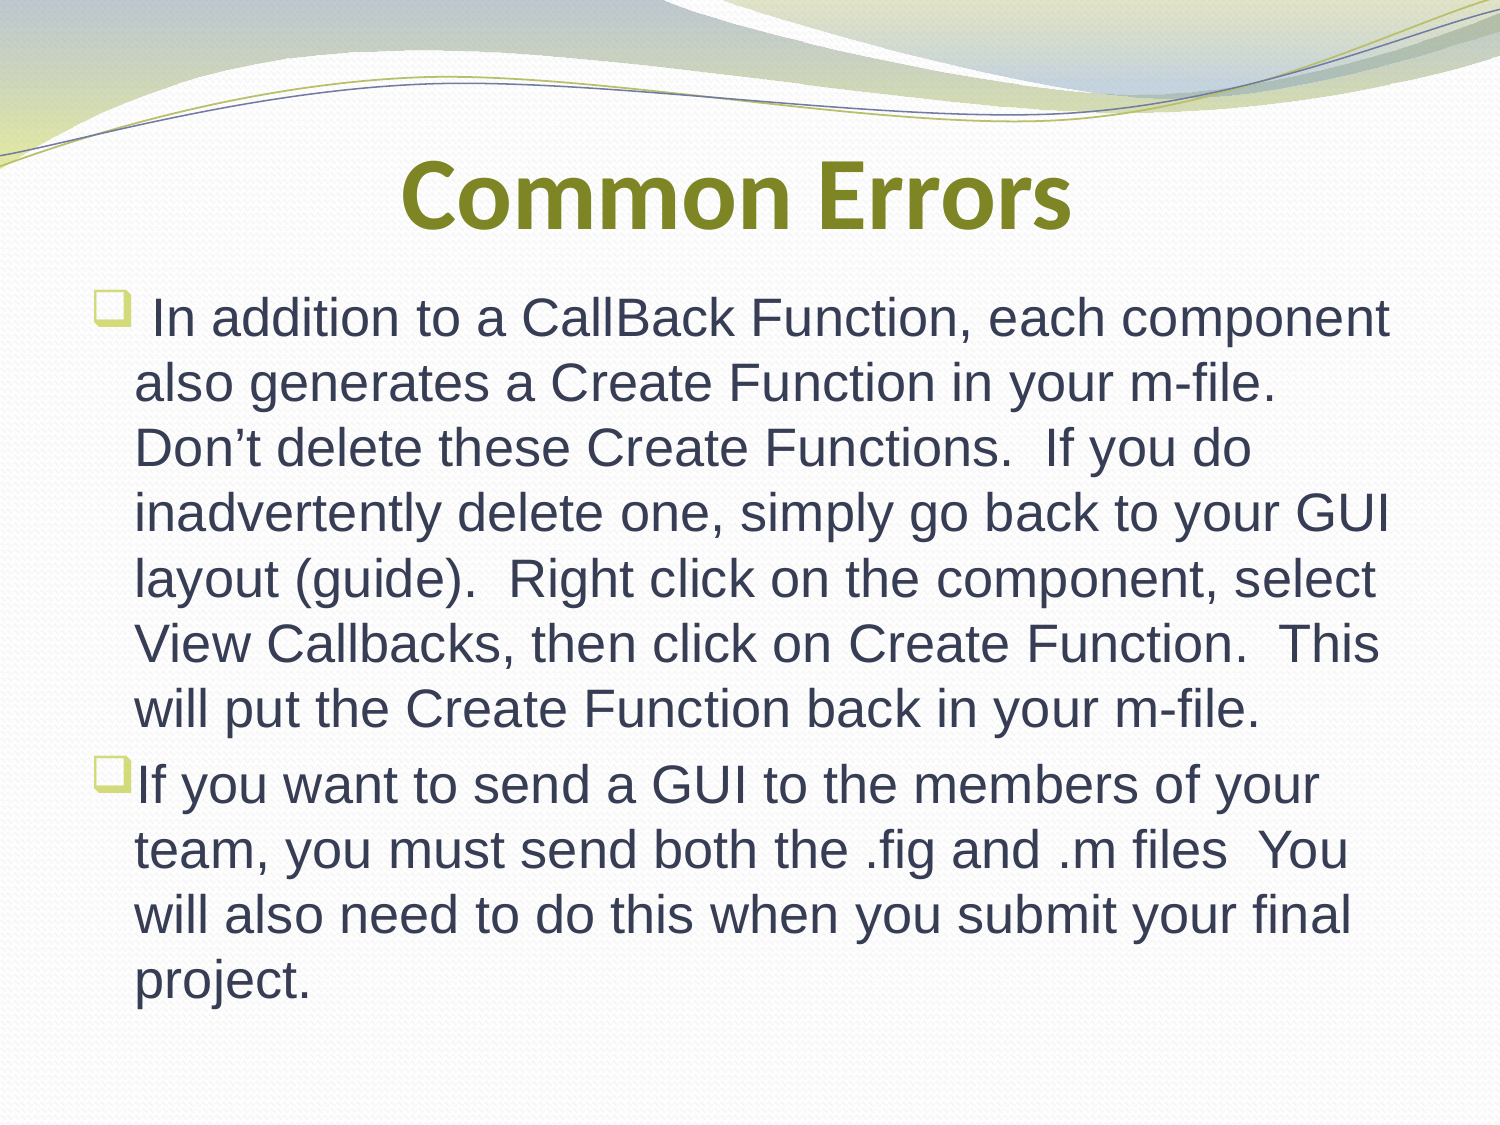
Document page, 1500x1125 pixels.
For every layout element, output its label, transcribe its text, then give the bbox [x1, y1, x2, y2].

title Common Errors [62, 62, 1413, 250]
list In addition to a CallBack Function, each component also generates a Create Function in your m-file. Don’t delete these Create Functions. If you do inadvertently delete one, simply go back to your GUI layout (guide). Right click on the component, select View Callbacks, then click on Create Function. This will put the Create Function back in your m-file. If you want to send a GUI to the members of your team, you must send both the .fig and .m files You will also need to do this when you submit your final project. [75, 275, 1425, 1075]
